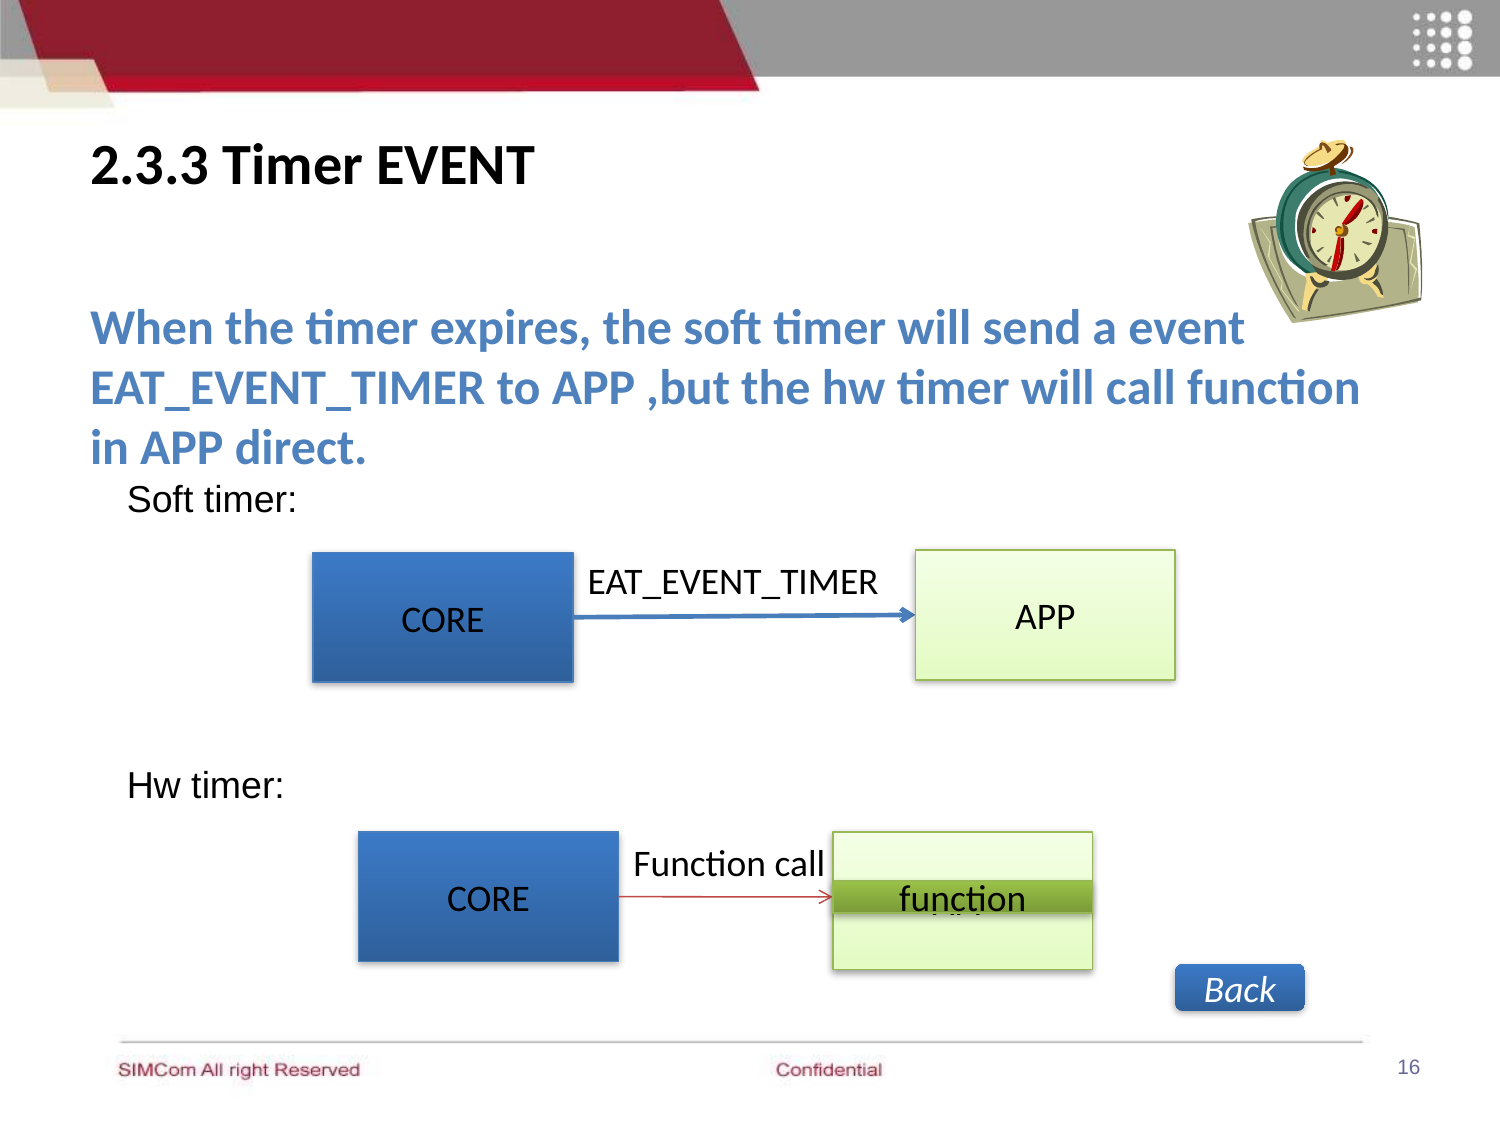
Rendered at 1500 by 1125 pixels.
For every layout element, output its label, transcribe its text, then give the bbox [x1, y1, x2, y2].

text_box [572, 614, 916, 618]
picture [0, 0, 1500, 1125]
text_box function [832, 880, 1093, 914]
list When the timer expires, the soft timer will send a event EAT_EVENT_TIMER to APP ,but the hw timer will call function in APP direct. [74, 231, 1426, 504]
text_box EAT_EVENT_TIMER [572, 549, 912, 610]
text_box Back [1175, 964, 1306, 1012]
text_box Hw timer: [112, 753, 359, 814]
text_box APP [832, 921, 1093, 970]
title 2.3.3 Timer EVENT [74, 89, 1426, 231]
text_box APP [915, 549, 1176, 681]
text_box Soft timer: [112, 467, 396, 528]
text_box Function call [618, 831, 869, 892]
text_box CORE [312, 552, 574, 683]
text_box APP [869, 831, 1093, 880]
text_box CORE [358, 831, 619, 962]
